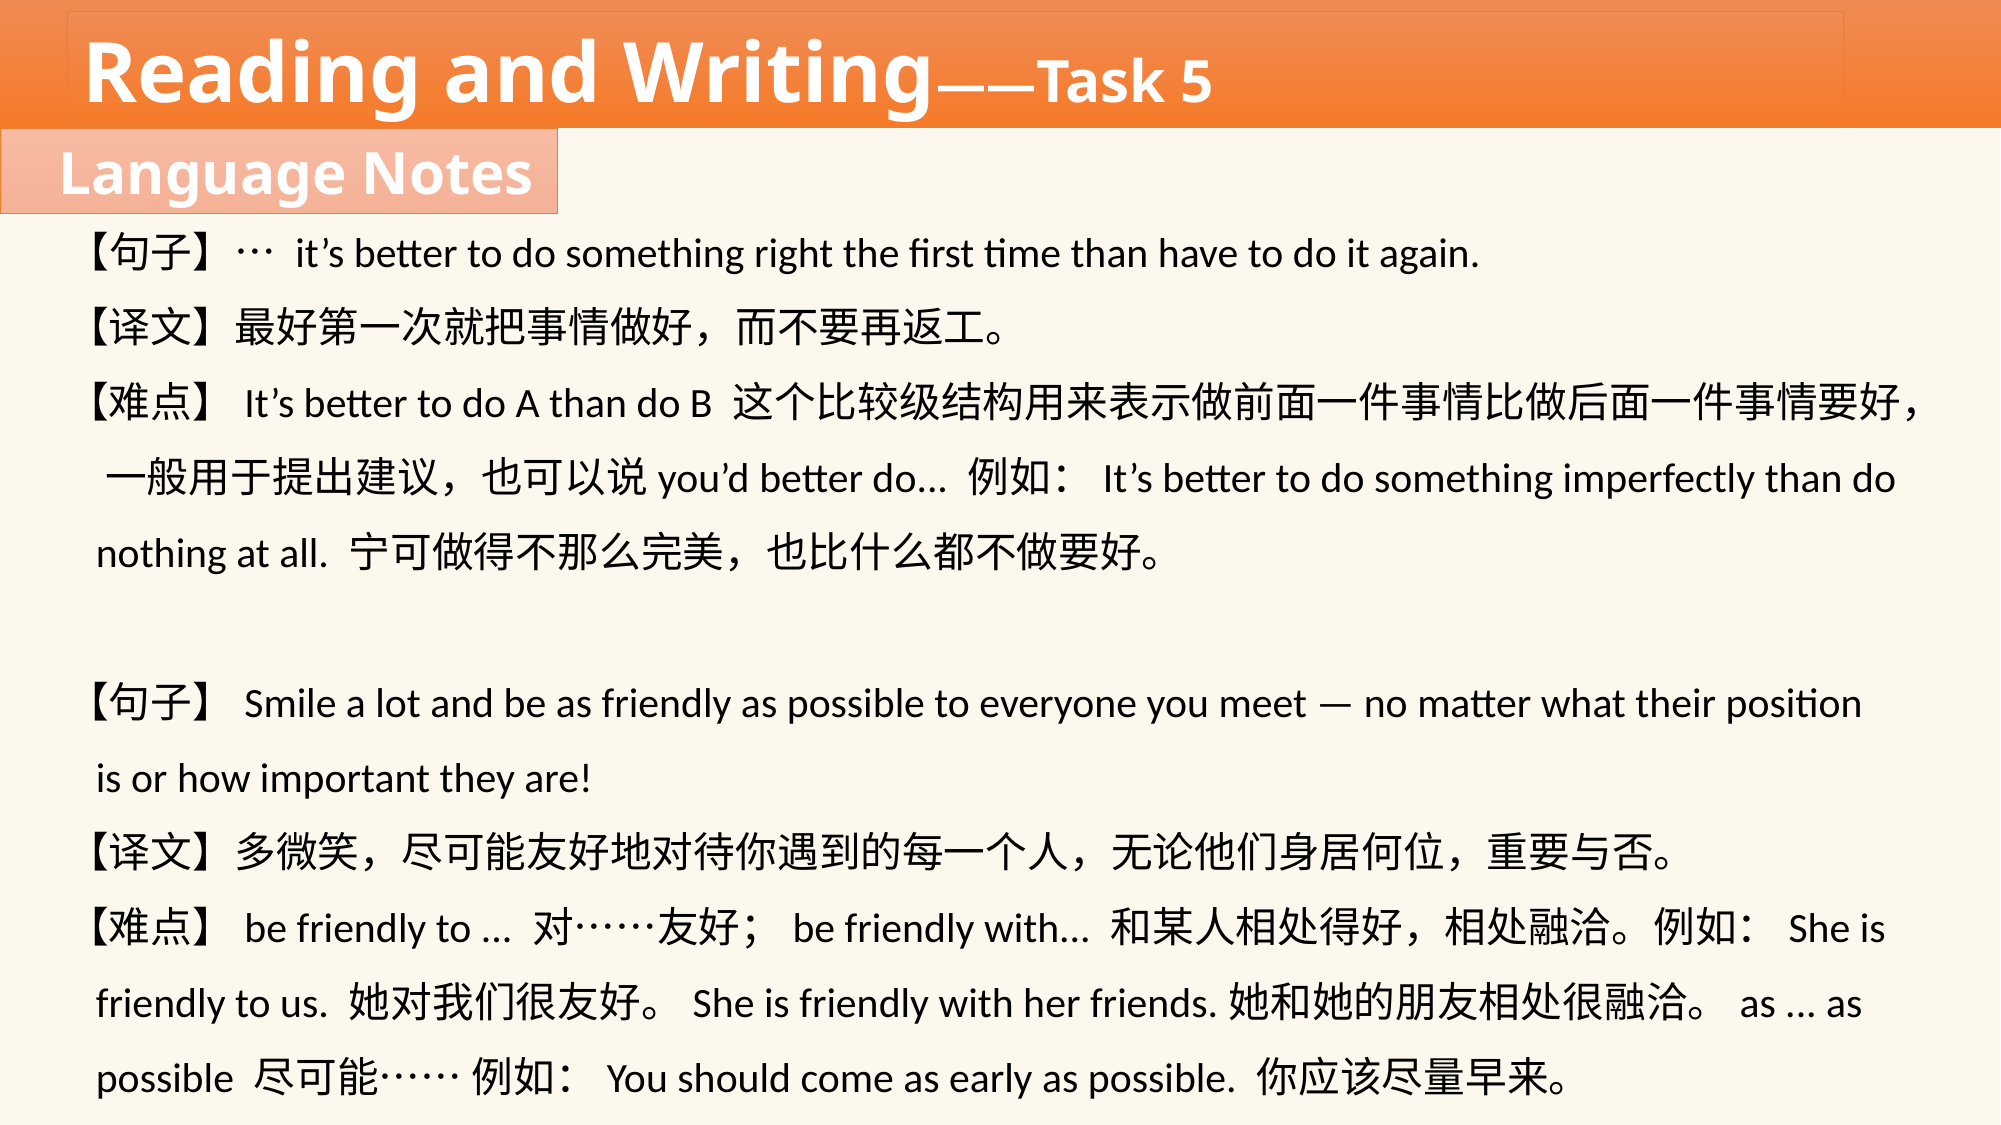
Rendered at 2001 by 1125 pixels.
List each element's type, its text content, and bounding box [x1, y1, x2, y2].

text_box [0, 0, 2000, 215]
list 【句子】… it’s better to do something right the first time than have to do it again. 【译文】最好第一次就把事情做好，而不要再返工。 【难点】It’s better to do A than do B 这个比较级结构用来表示做前面一件事情比做后面一件事情要好， 一般用于提出建议，也可以说you’d better do... 例如：It’s better to do something imperfectly than do nothing at all. 宁可做得不那么完美，也比什么都不做要好。 【句子】Smile a lot and be as friendly as possible to everyone you meet — no matter what their position is or how important they are! 【译文】多微笑，尽可能友好地对待你遇到的每一个人，无论他们身居何位，重要与否。 【难点】be friendly to ... 对……友好；be friendly with... 和某人相处得好，相处融洽。例如：She is friendly to us. 她对我们很友好。She is friendly with her friends.她和她的朋友相处很融洽。as ... as possible 尽可能…… 例如：You should come as early as possible. 你应该尽量早来。 [52, 215, 1945, 1109]
